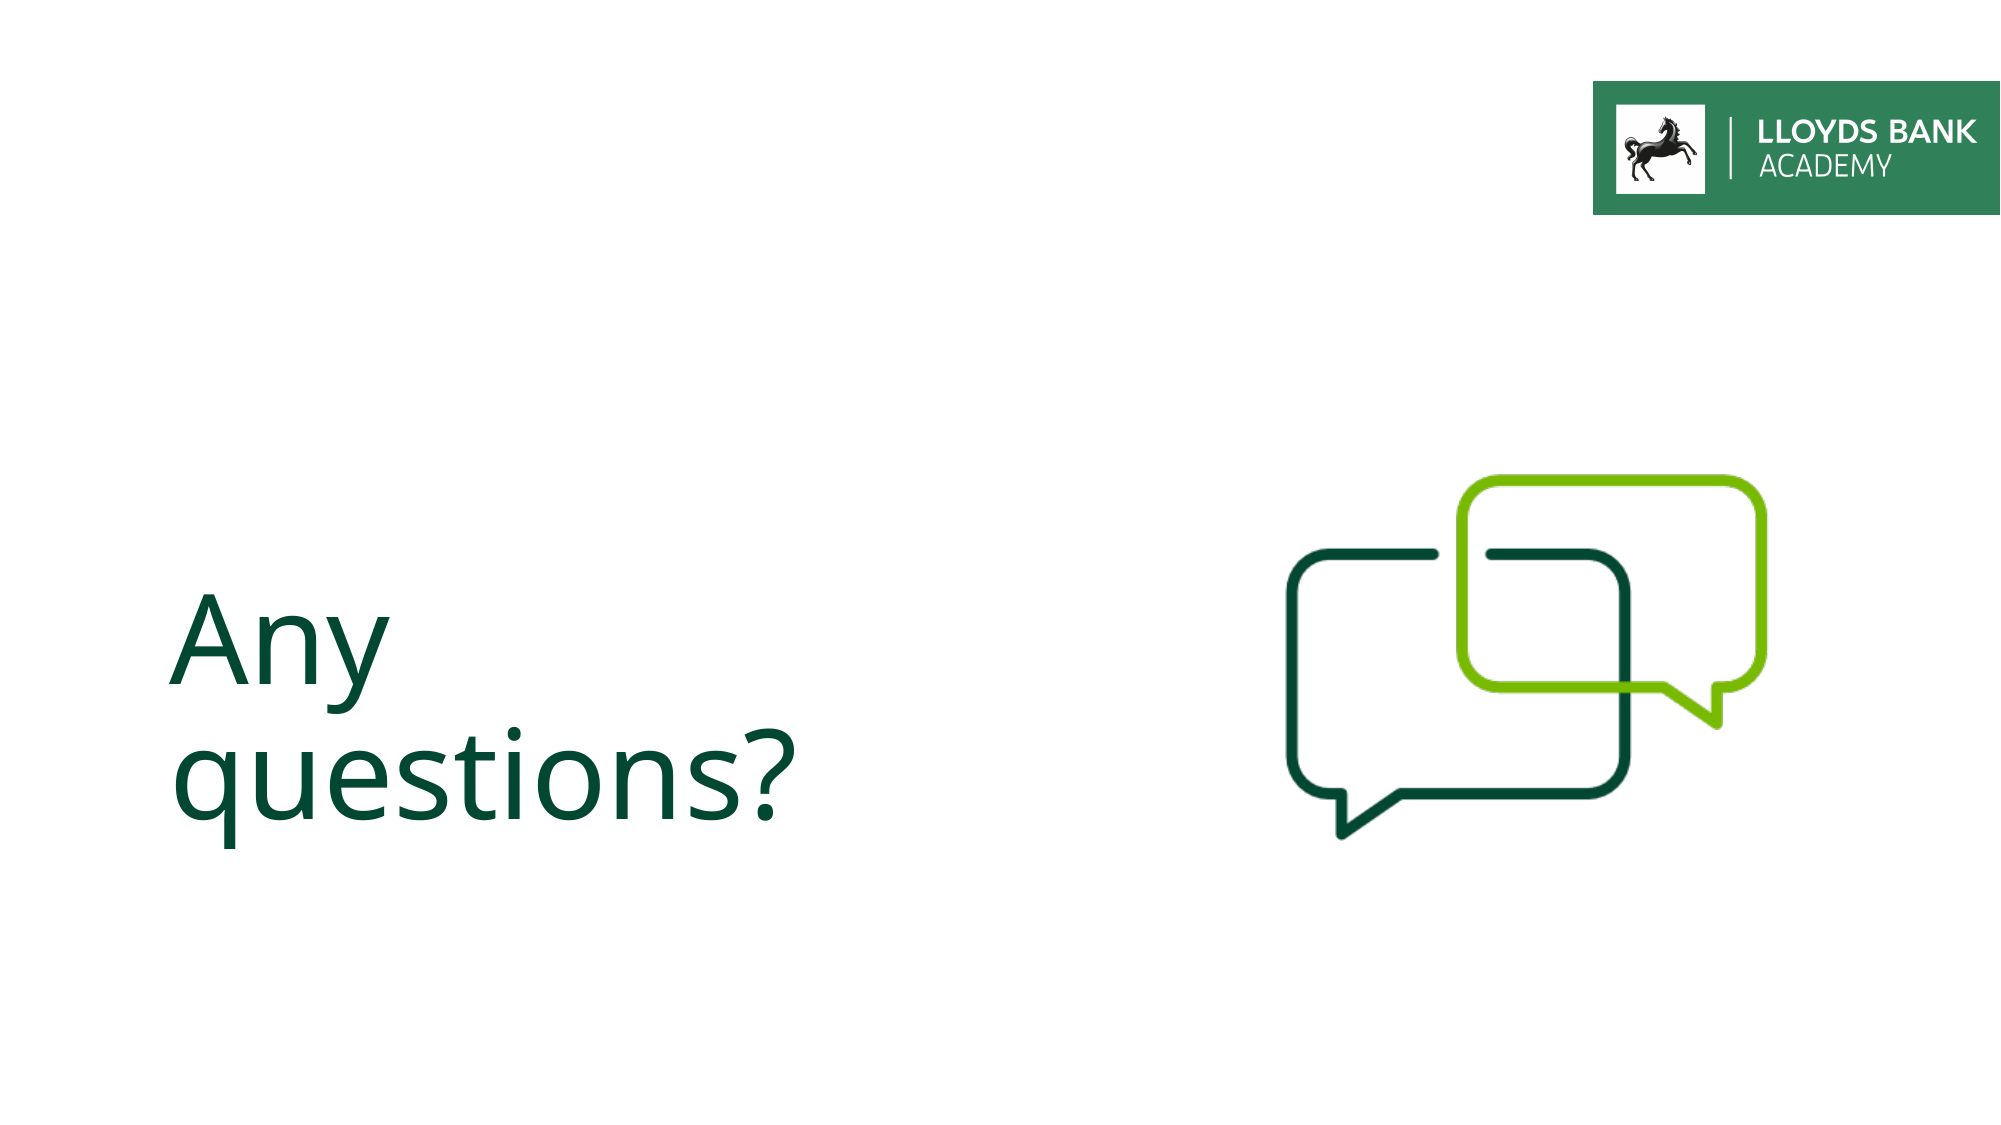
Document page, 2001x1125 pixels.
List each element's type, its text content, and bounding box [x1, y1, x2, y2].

picture [1593, 81, 2000, 215]
picture [1214, 328, 1856, 972]
list Any questions? [154, 568, 1000, 731]
